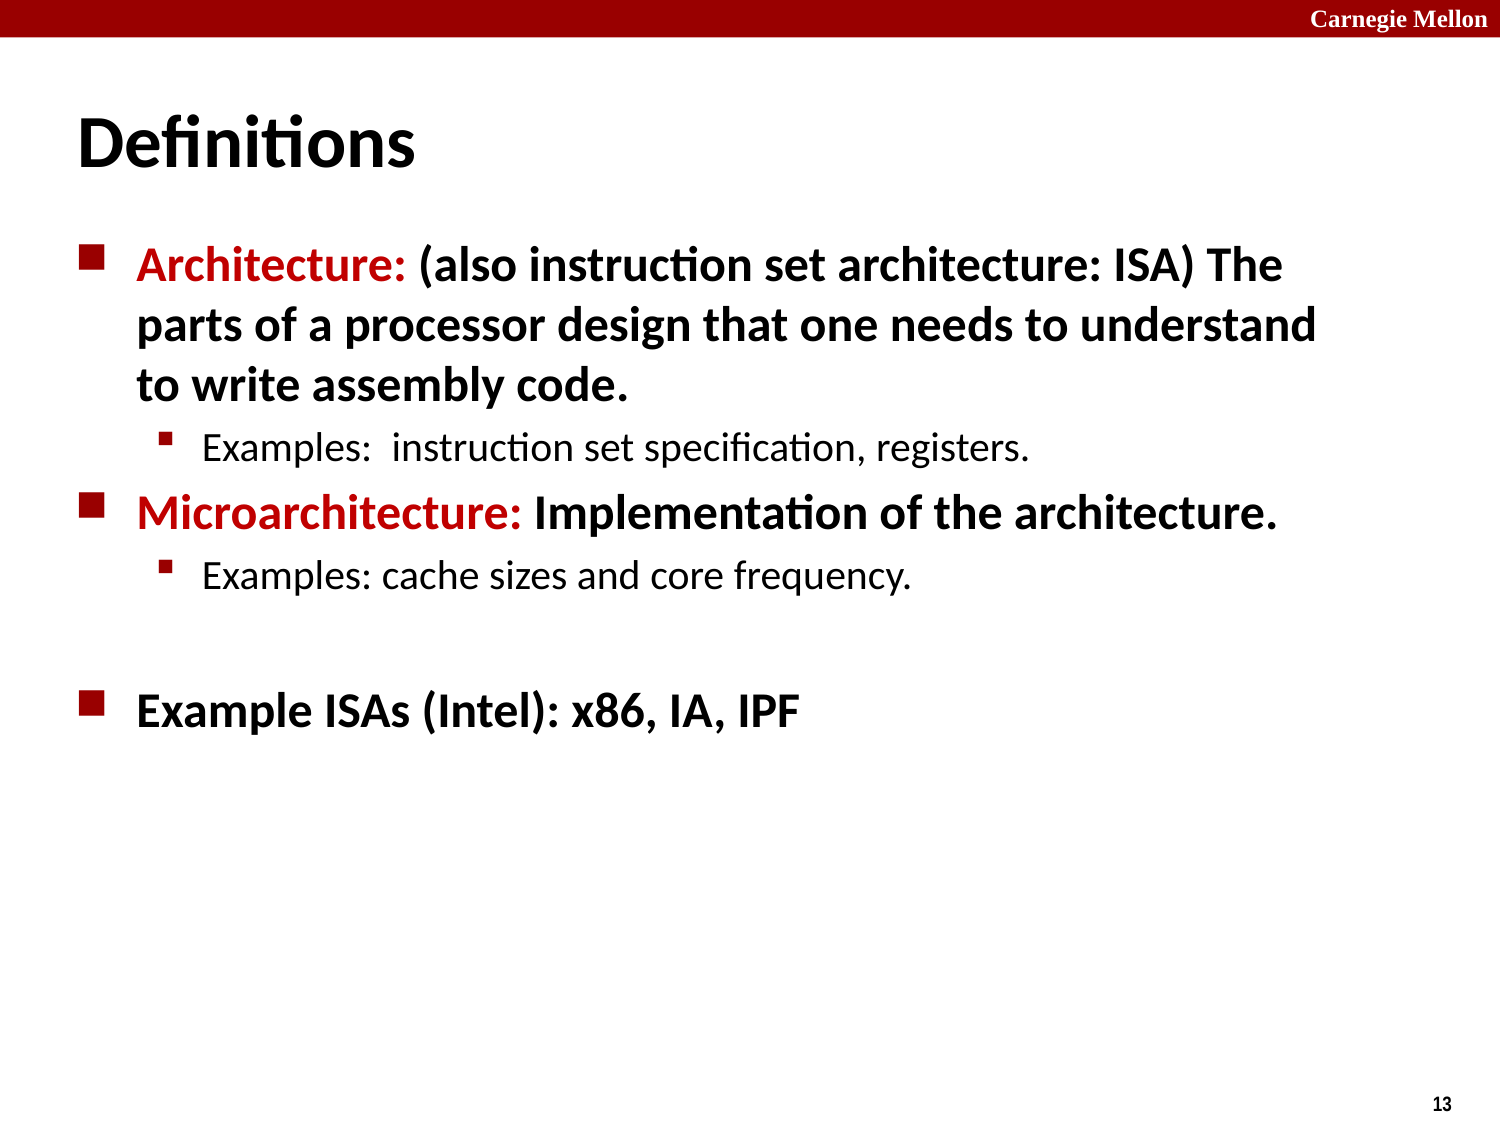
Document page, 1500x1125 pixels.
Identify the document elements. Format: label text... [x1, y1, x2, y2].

list Architecture: (also instruction set architecture: ISA) The parts of a processor design that one needs to understand to write assembly code. Examples: instruction set specification, registers. Microarchitecture: Implementation of the architecture. Examples: cache sizes and core frequency. Example ISAs (Intel): x86, IA, IPF [64, 223, 1361, 1040]
title Definitions [62, 74, 1308, 201]
